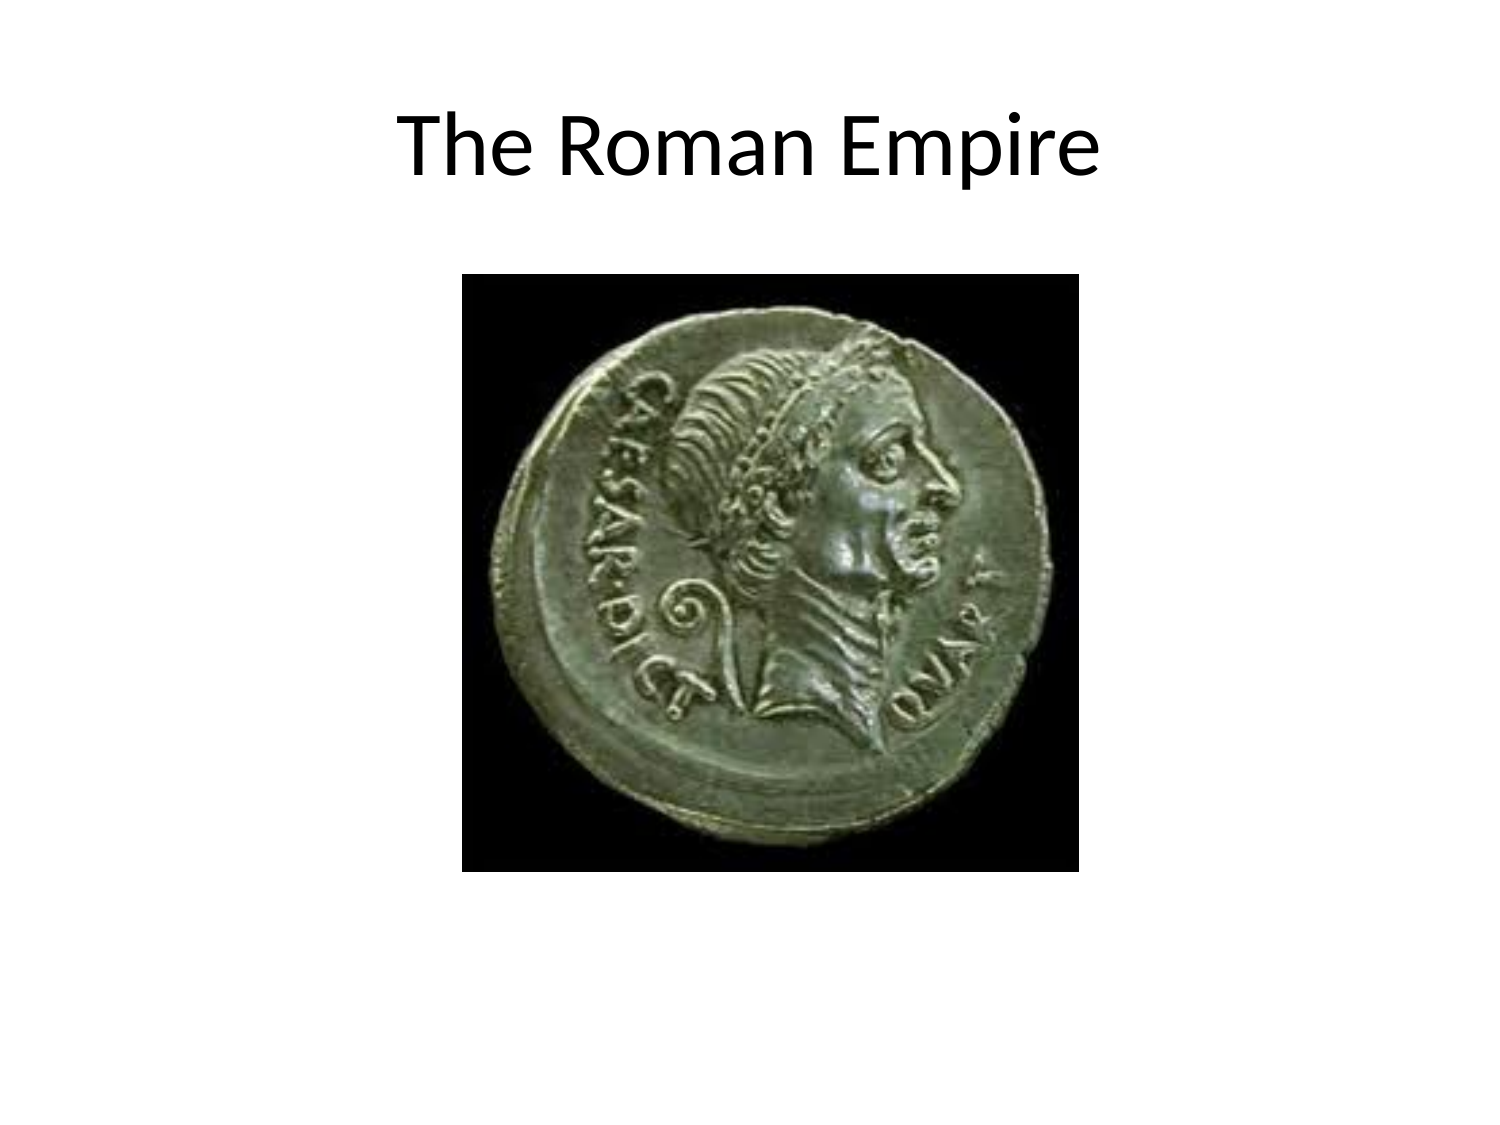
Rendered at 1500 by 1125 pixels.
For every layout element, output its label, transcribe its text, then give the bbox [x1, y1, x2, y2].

picture [462, 274, 1079, 872]
title The Roman Empire [75, 45, 1425, 233]
